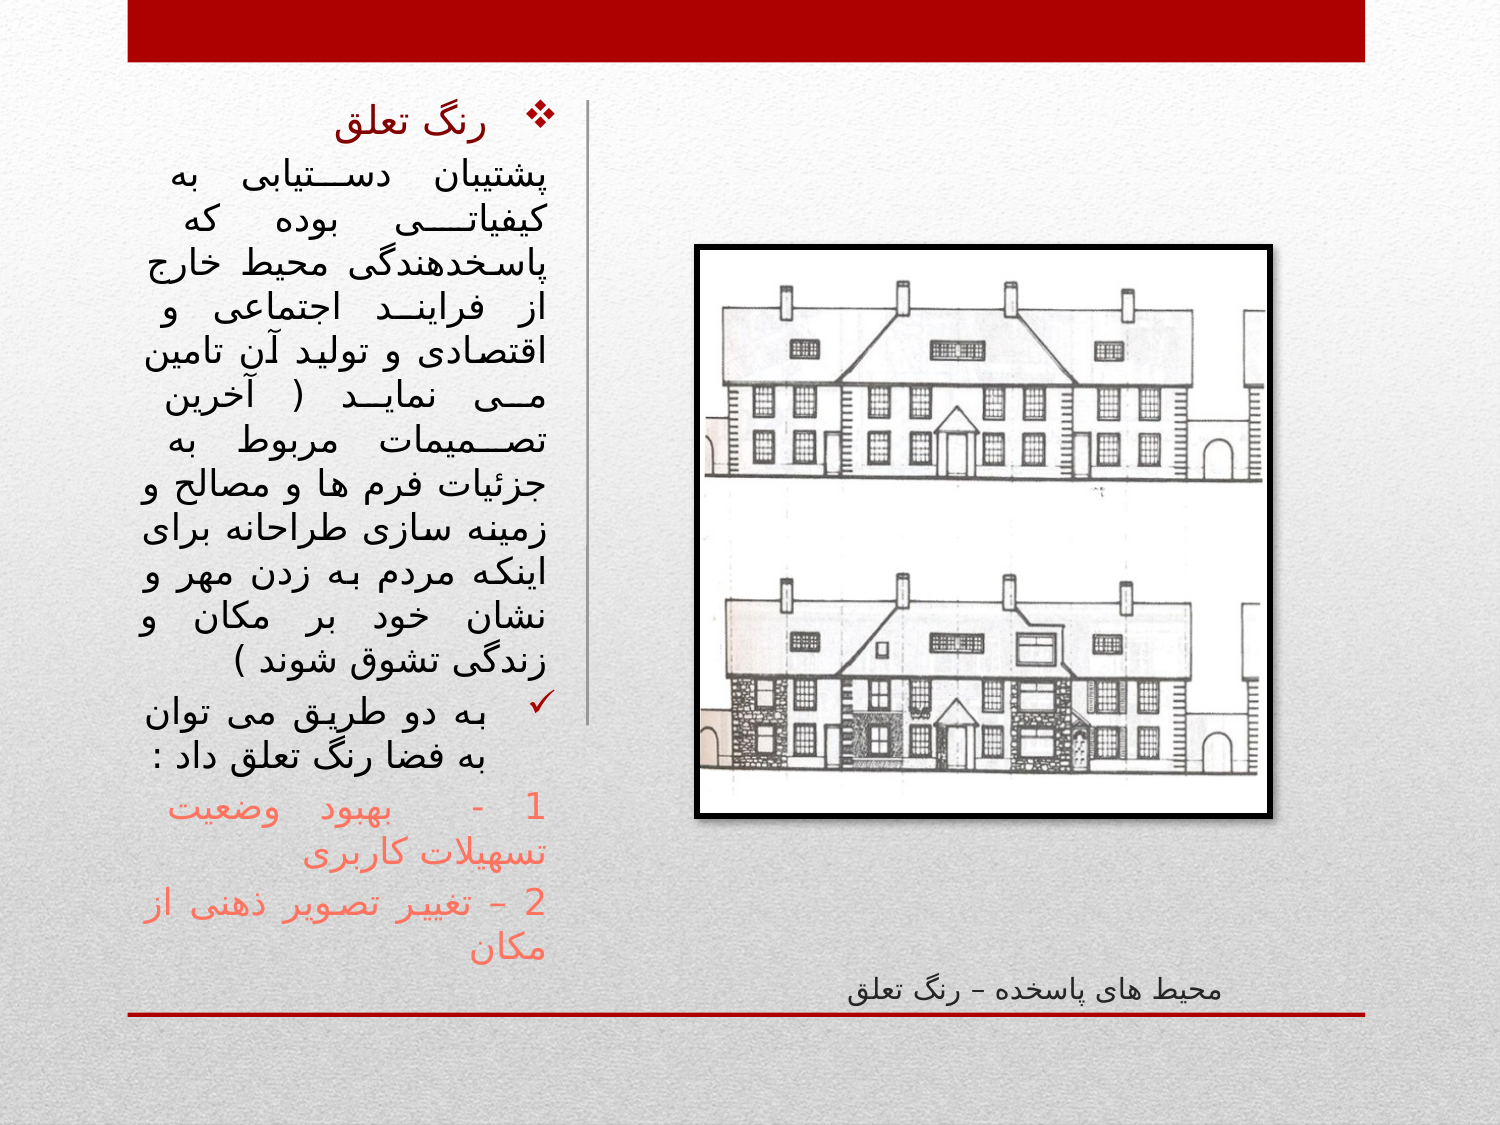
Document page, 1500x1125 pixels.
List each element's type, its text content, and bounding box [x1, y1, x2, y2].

list رنگ تعلق پشتیبان دستیابی به کیفیاتی بوده که پاسخدهندگی محیط خارج از فرایند اجتماعی و اقتصادی و تولید آن تامین می نماید ( آخرین تصمیمات مربوط به جزئیات فرم ها و مصالح و زمینه سازی طراحانه برای اینکه مردم به زدن مهر و نشان خود بر مکان و زندگی تشوق شوند ) به دو طریق می توان به فضا رنگ تعلق داد : 1 - بهبود وضعیت تسهیلات کاربری 2 – تغییر تصویر ذهنی از مکان [125, 75, 563, 988]
title محیط های پاسخده – رنگ تعلق [125, 750, 1238, 1013]
picture [0, 0, 1500, 1125]
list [699, 249, 1268, 814]
